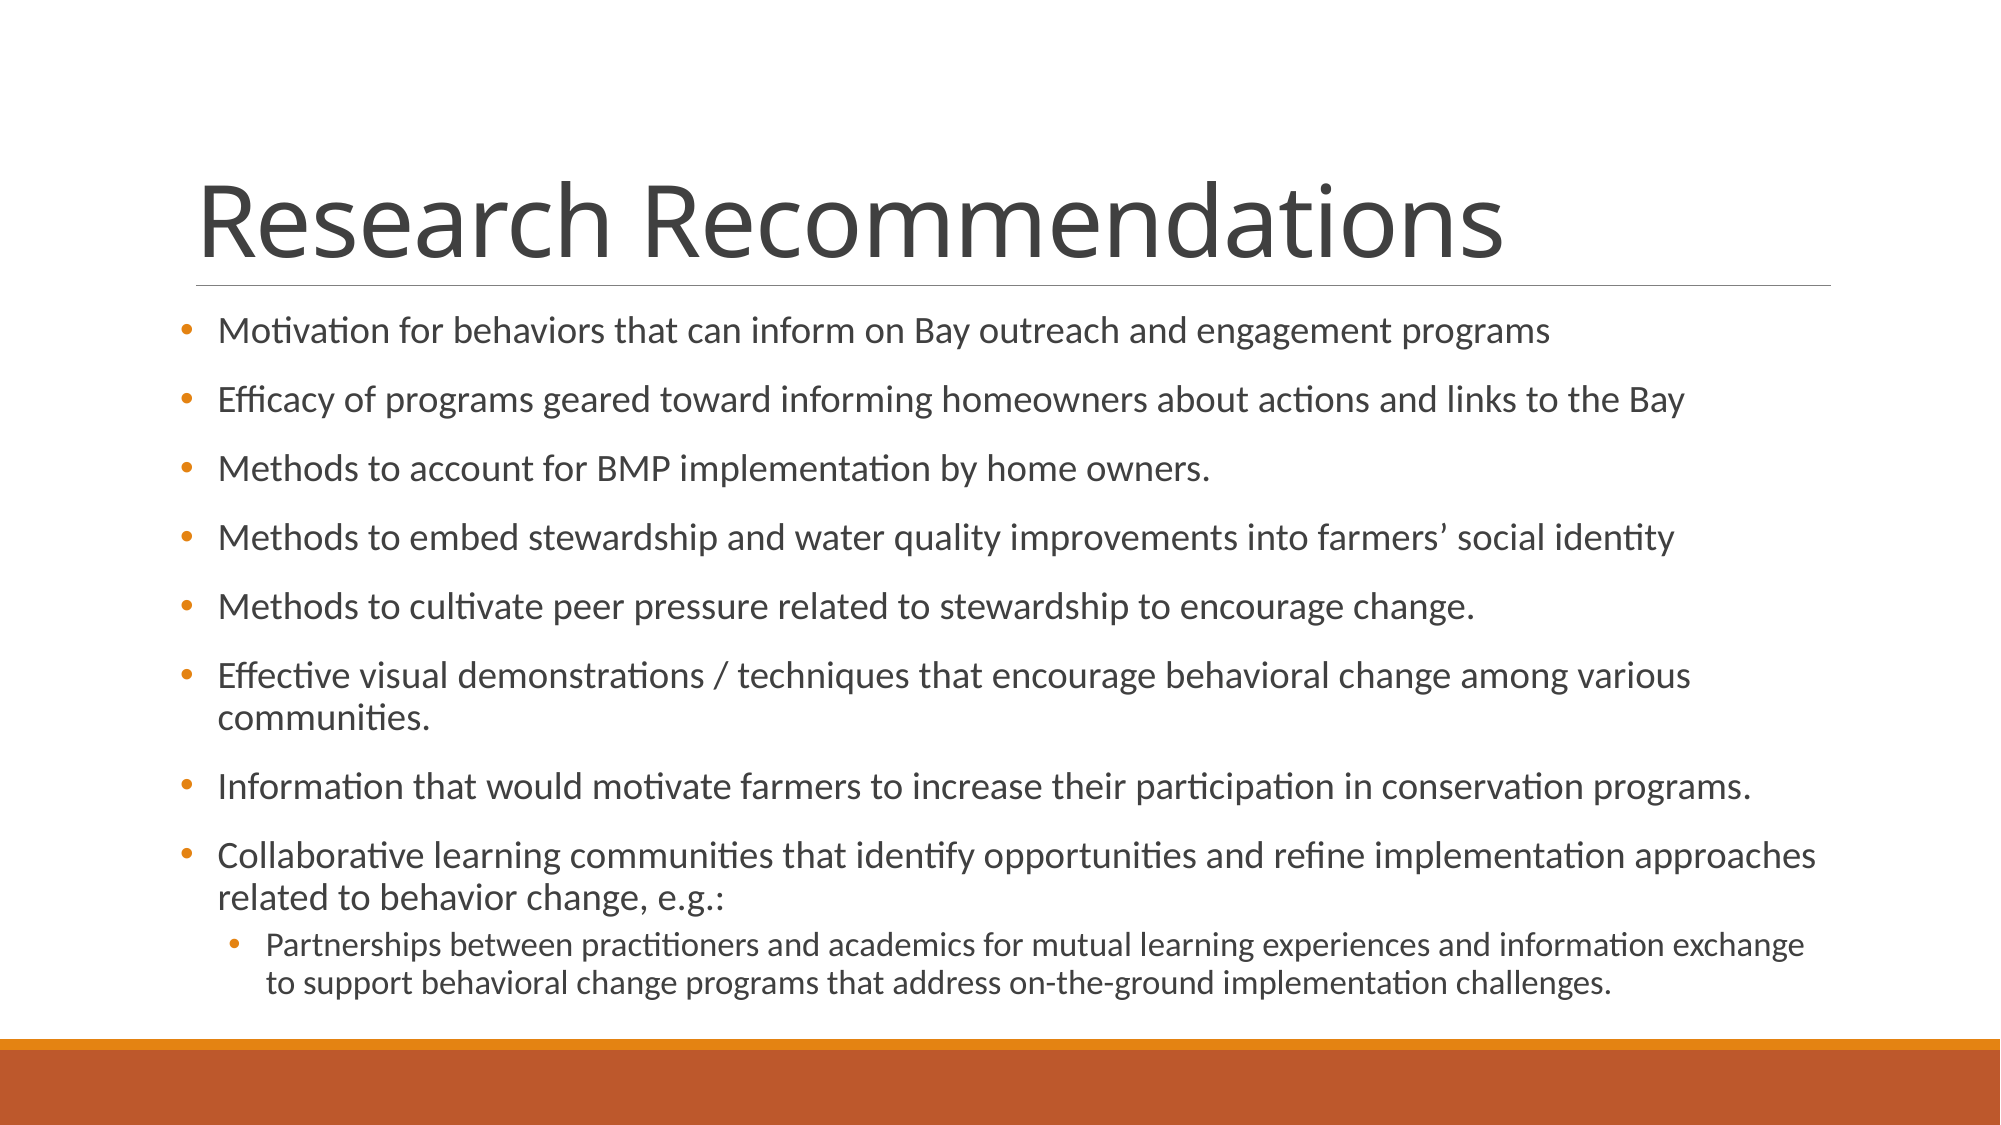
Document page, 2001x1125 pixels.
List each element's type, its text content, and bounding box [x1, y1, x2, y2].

title Research Recommendations [180, 47, 1830, 285]
list Motivation for behaviors that can inform on Bay outreach and engagement programs Efficacy of programs geared toward informing homeowners about actions and links to the Bay Methods to account for BMP implementation by home owners. Methods to embed stewardship and water quality improvements into farmers’ social identity Methods to cultivate peer pressure related to stewardship to encourage change. Effective visual demonstrations / techniques that encourage behavioral change among various communities. Information that would motivate farmers to increase their participation in conservation programs. Collaborative learning communities that identify opportunities and refine implementation approaches related to behavior change, e.g.: Partnerships between practitioners and academics for mutual learning experiences and information exchange to support behavioral change programs that address on-the-ground implementation challenges. [180, 302, 1830, 1022]
